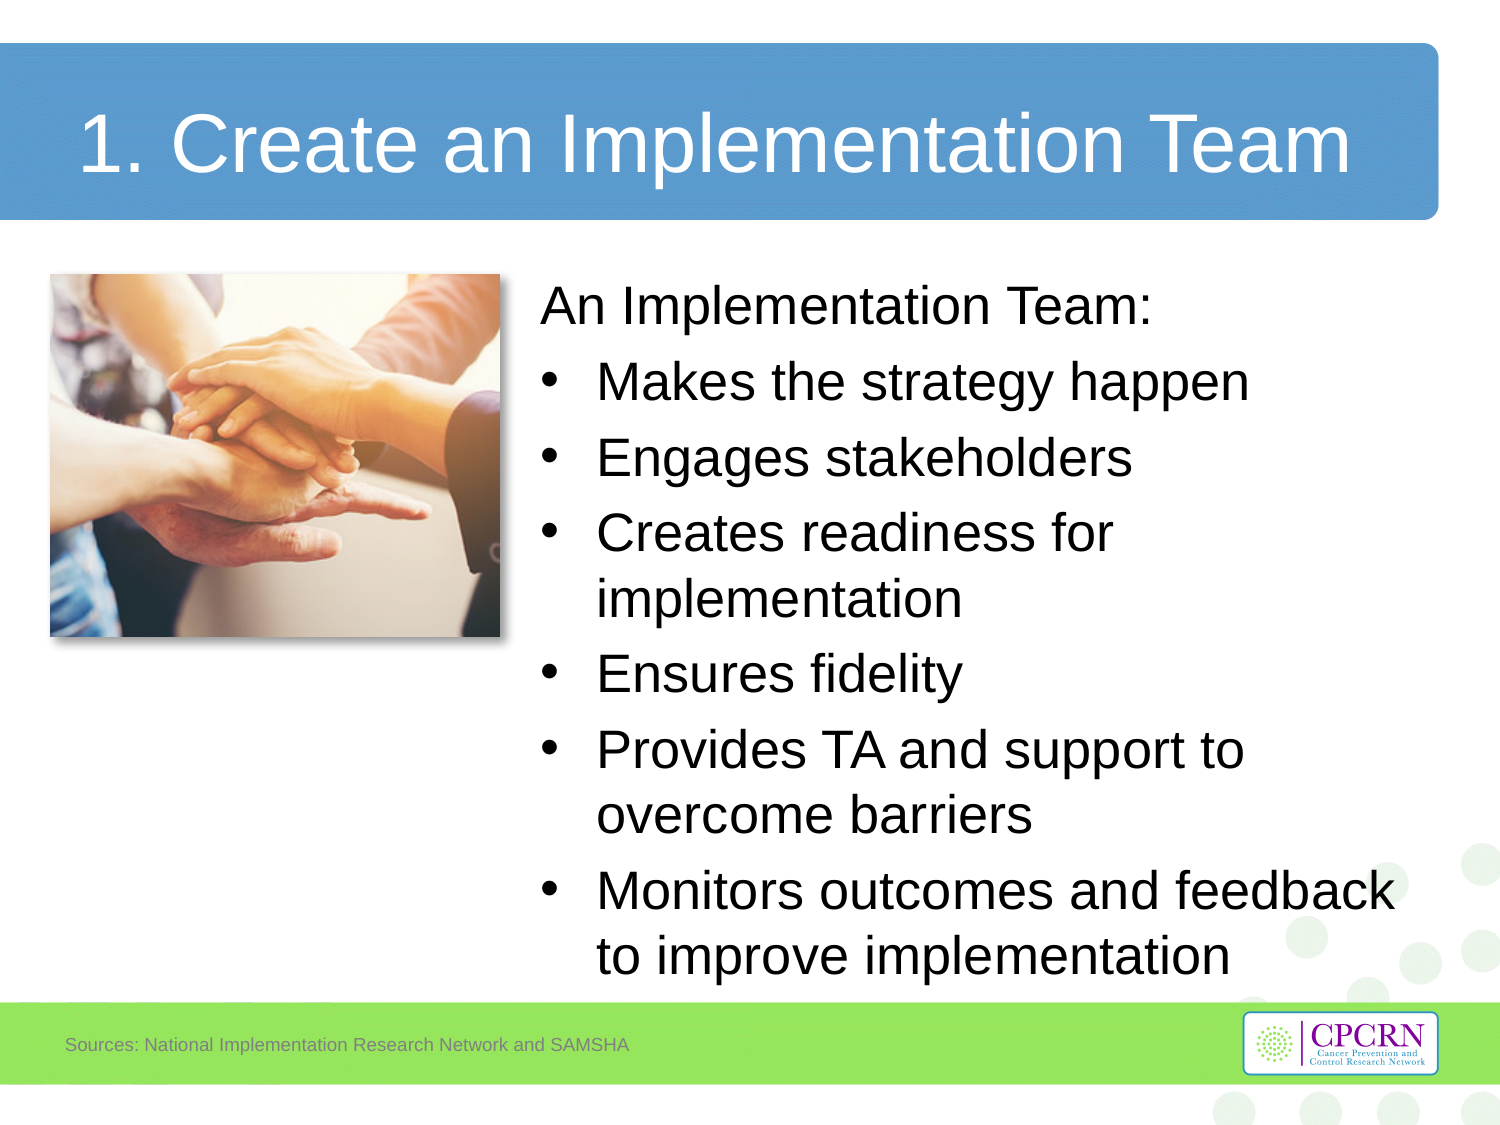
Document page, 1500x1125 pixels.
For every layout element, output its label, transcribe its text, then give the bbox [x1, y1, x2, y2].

list An Implementation Team: Makes the strategy happen Engages stakeholders Creates readiness for implementation Ensures fidelity Provides TA and support to overcome barriers Monitors outcomes and feedback to improve implementation [525, 262, 1450, 1005]
text_box Sources: National Implementation Research Network and SAMSHA [50, 1025, 1150, 1063]
title 1. Create an Implementation Team [62, 45, 1500, 234]
picture [0, 0, 1500, 1125]
